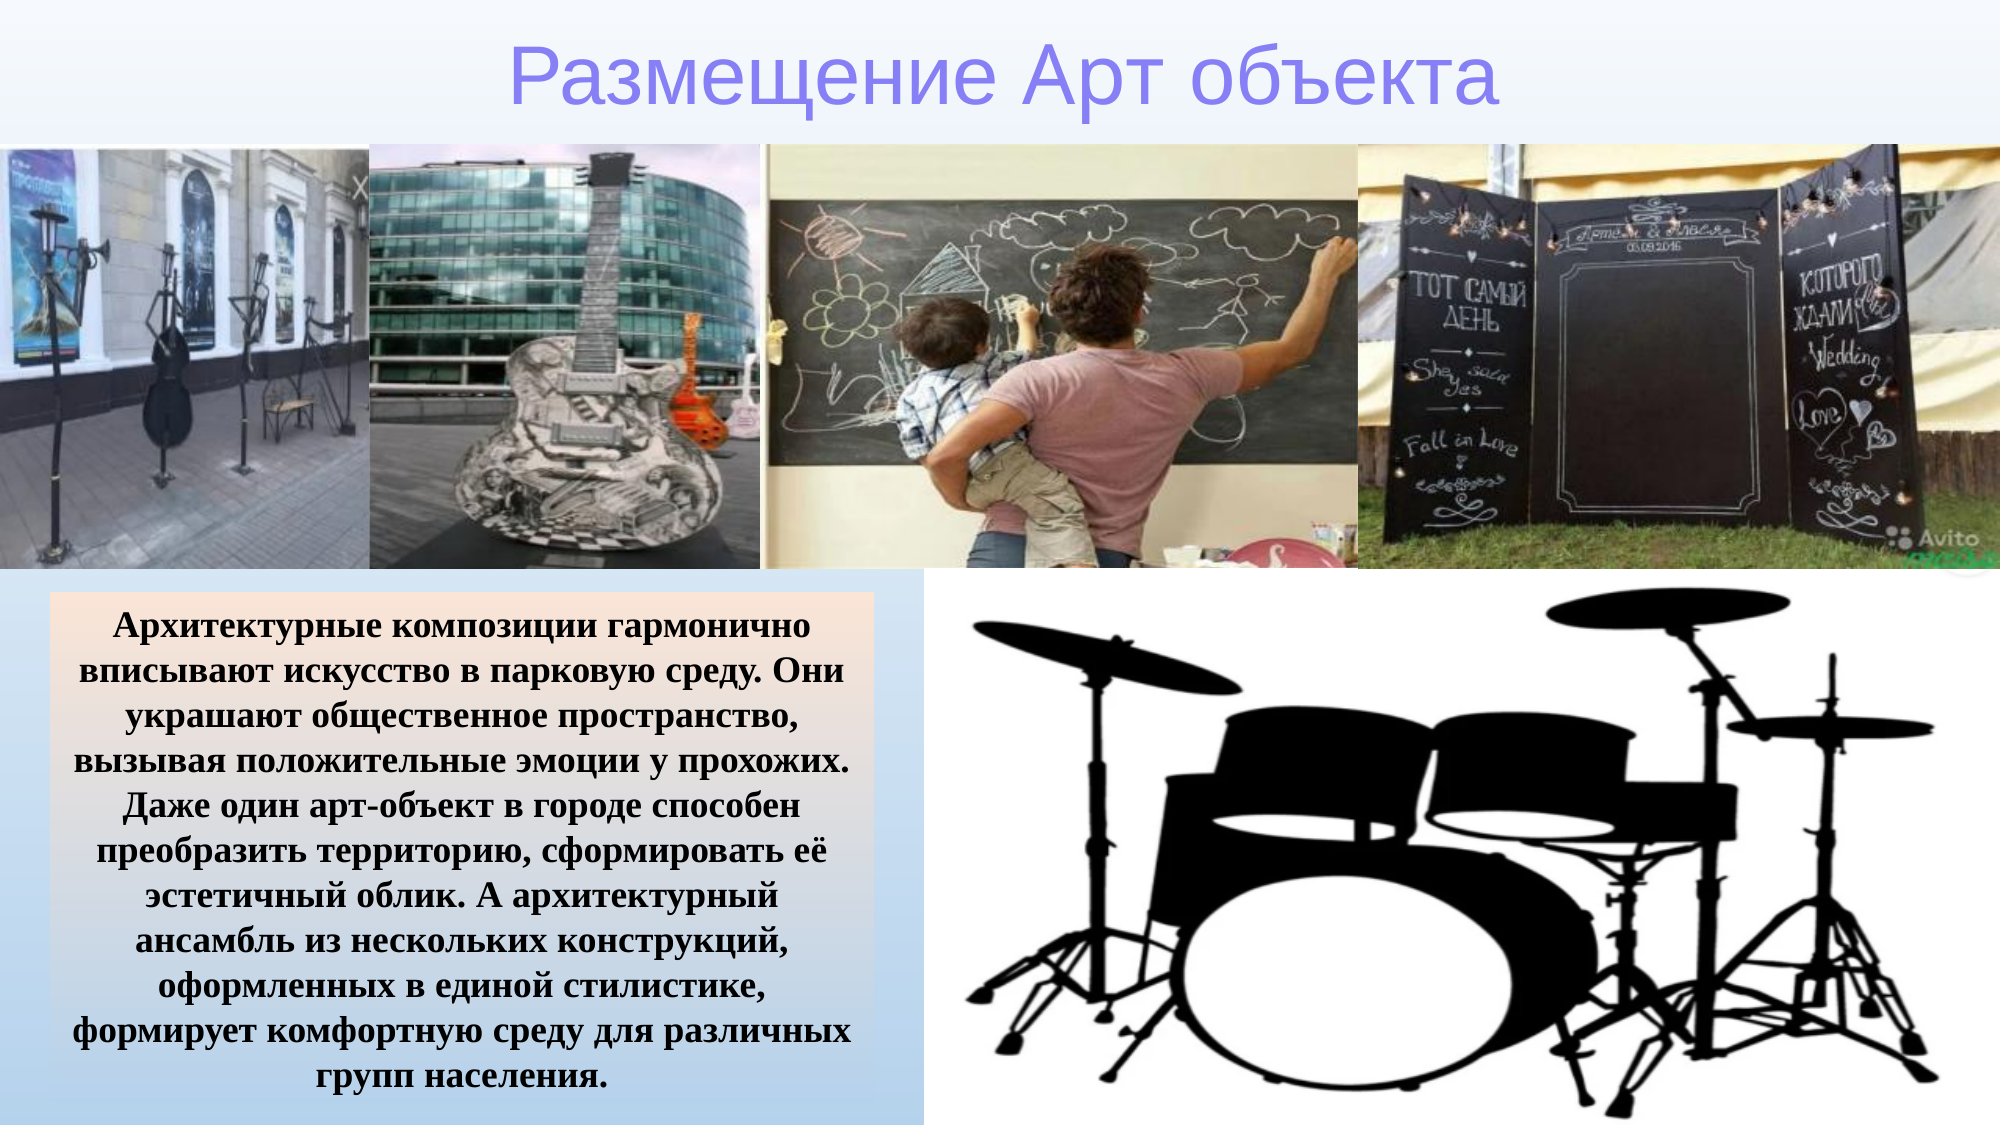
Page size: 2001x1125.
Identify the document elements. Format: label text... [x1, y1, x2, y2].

text_box Архитектурные композиции гармонично вписывают искусство в парковую среду. Они украшают общественное пространство, вызывая положительные эмоции у прохожих. Даже один арт-объект в городе способен преобразить территорию, сформировать её эстетичный облик. А архитектурный ансамбль из нескольких конструкций, оформленных в единой стилистике, формирует комфортную среду для различных групп населения. [49, 592, 875, 1103]
text_box Размещение Арт объекта [163, 14, 1843, 130]
picture [0, 144, 2000, 1125]
